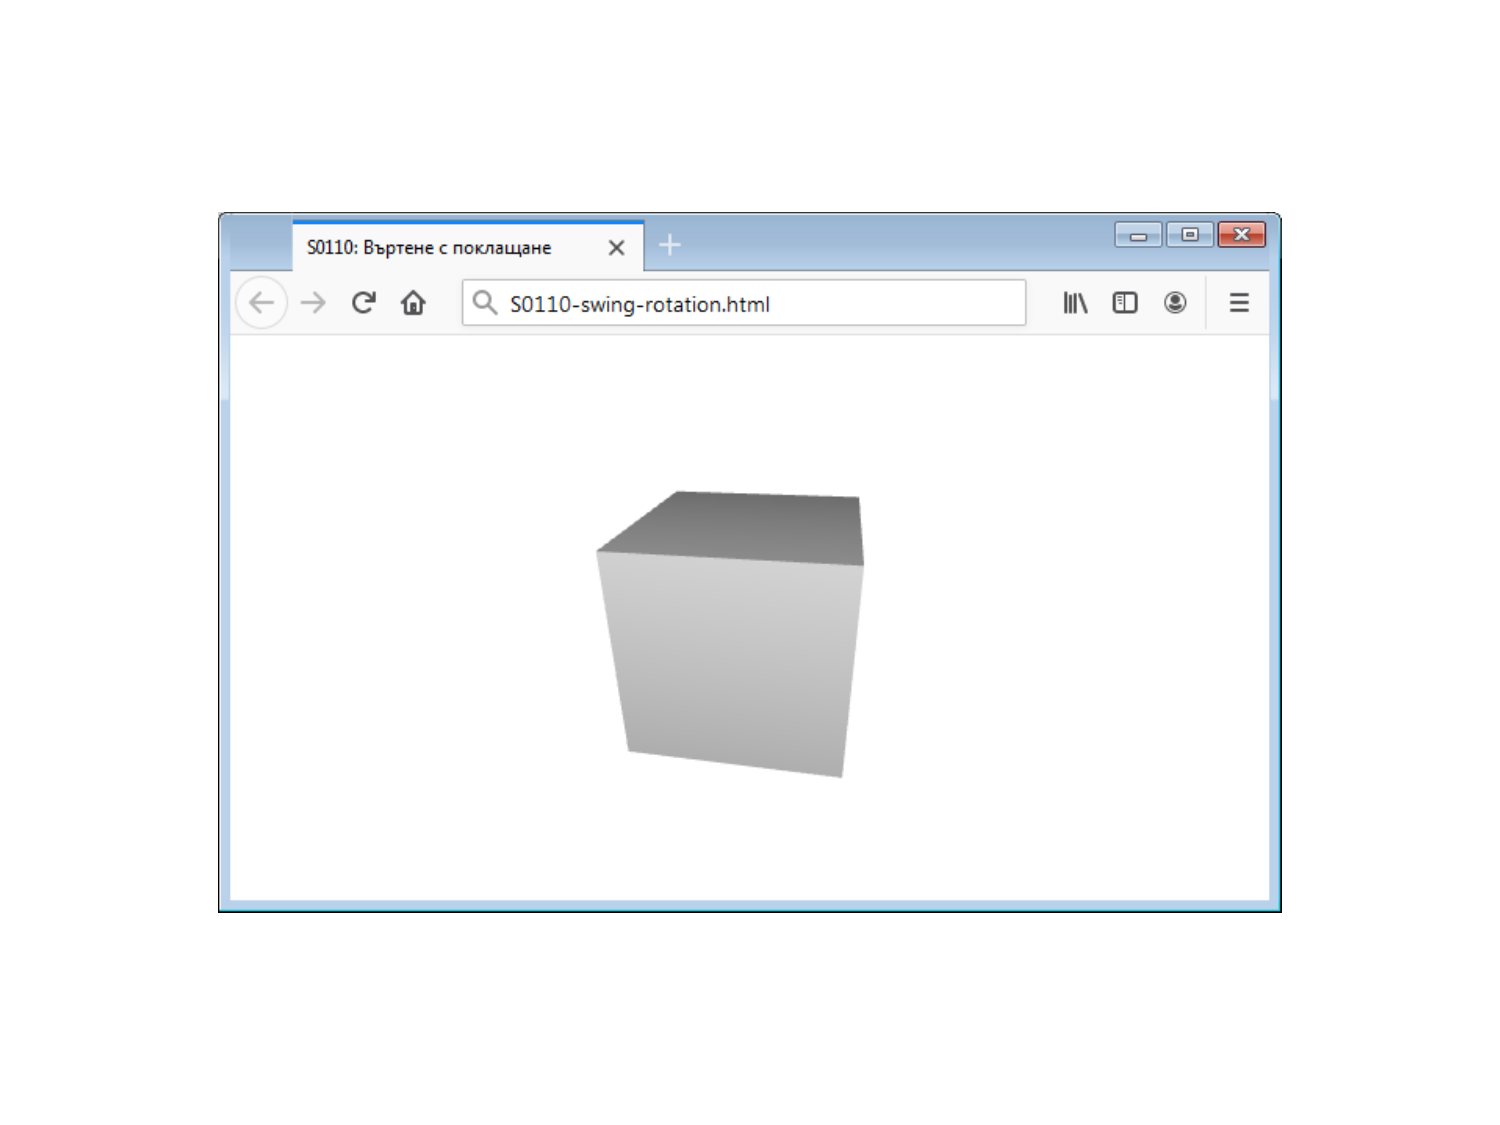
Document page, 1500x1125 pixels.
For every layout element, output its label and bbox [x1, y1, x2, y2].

picture [218, 212, 1282, 913]
